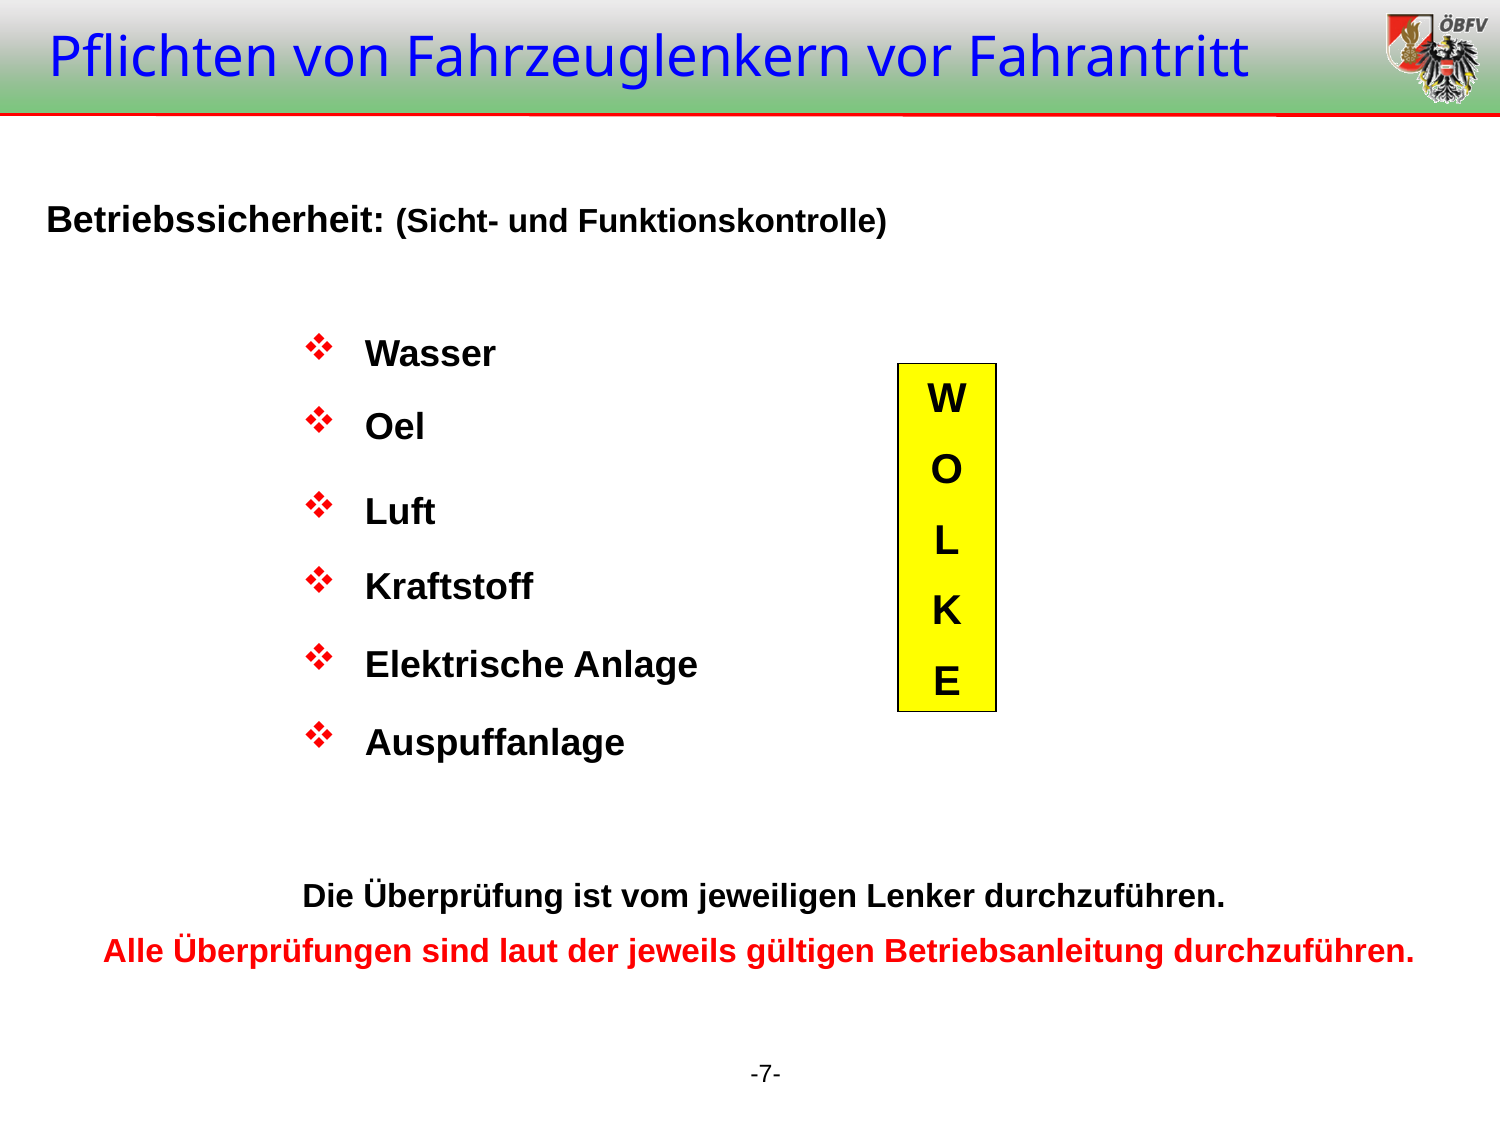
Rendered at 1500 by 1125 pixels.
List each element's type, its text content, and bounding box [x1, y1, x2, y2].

text_box Betriebssicherheit: (Sicht- und Funktionskontrolle) [0, 187, 1076, 275]
text_box Alle Überprüfungen sind laut der jeweils gültigen Betriebsanleitung durchzuführen. [0, 921, 1465, 997]
title Pflichten von Fahrzeuglenkern vor Fahrantritt [33, 10, 1384, 98]
text_box Auspuffanlage [53, 710, 781, 782]
text_box Kraftstoff [53, 502, 711, 579]
text_box Die Überprüfung ist vom jeweiligen Lenker durchzuführen. [48, 867, 1357, 918]
text_box W O L K E [897, 363, 996, 712]
text_box Elektrische Anlage [53, 579, 781, 690]
text_box Luft [53, 427, 735, 540]
slide_number -7- [609, 1049, 923, 1101]
text_box Oel [53, 342, 642, 427]
text_box Wasser [53, 275, 700, 382]
picture [0, 0, 1500, 113]
